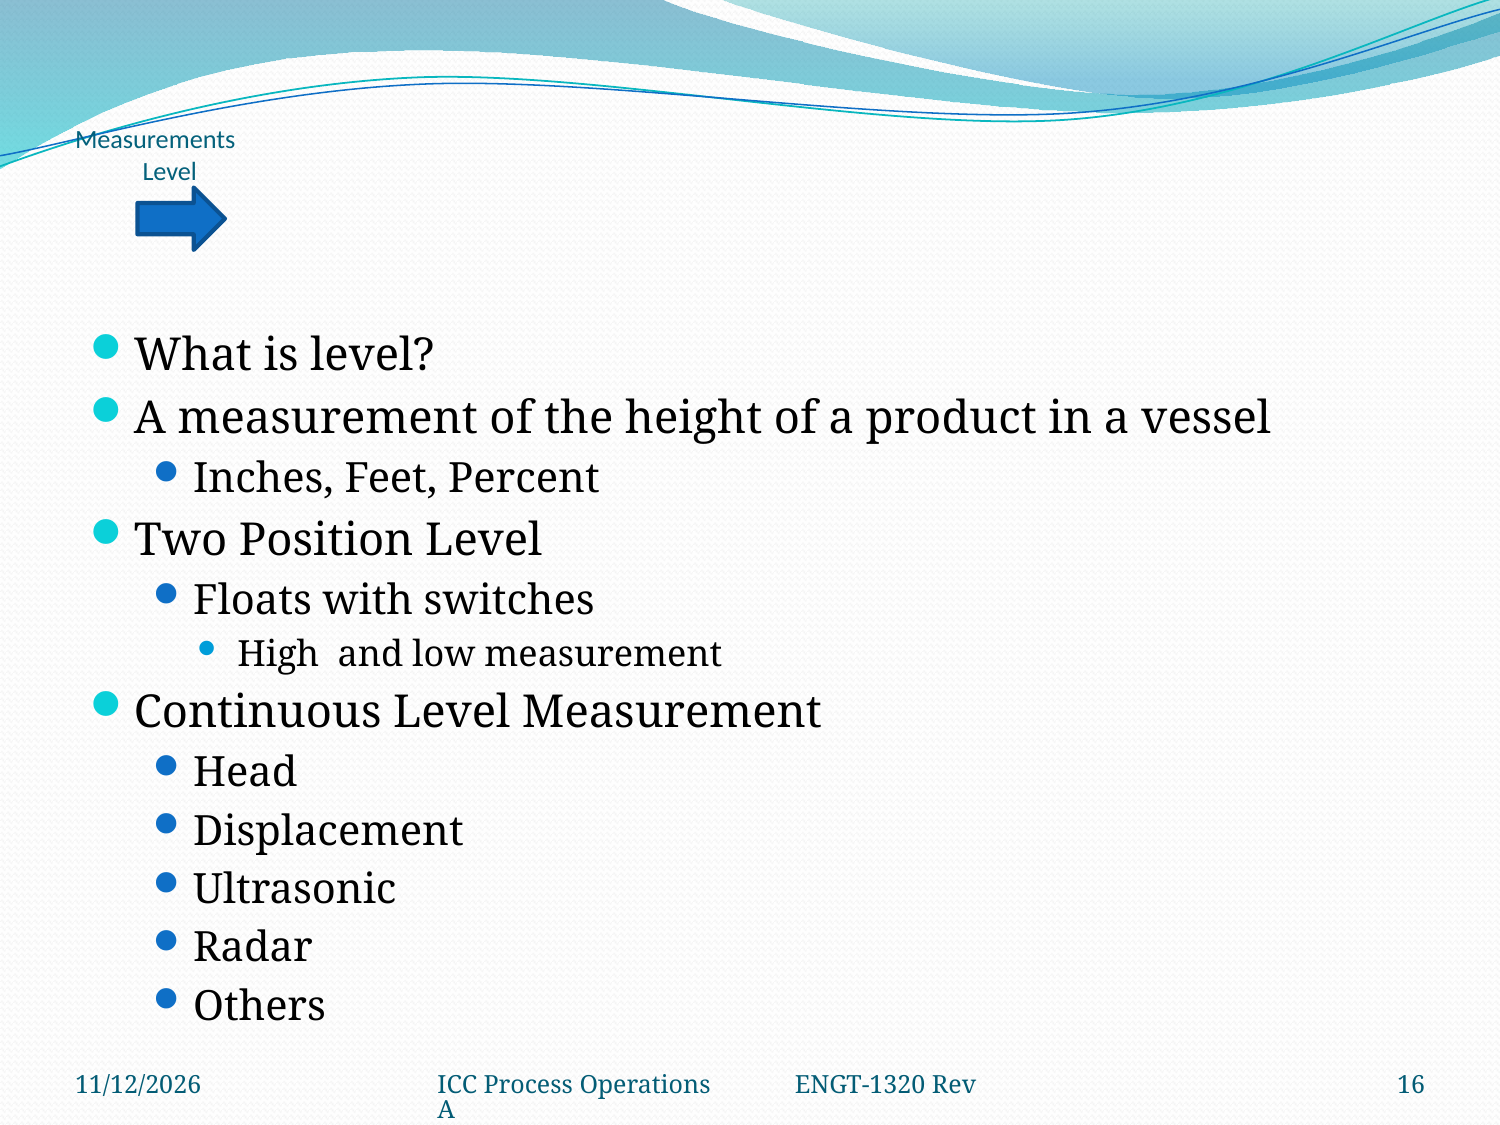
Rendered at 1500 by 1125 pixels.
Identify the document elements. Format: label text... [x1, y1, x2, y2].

slide_number 16 [1299, 1042, 1425, 1103]
footer ICC Process Operations ENGT-1320 Rev A [437, 1042, 988, 1103]
text_box [135, 185, 228, 252]
list What is level? A measurement of the height of a product in a vessel Inches, Feet, Percent Two Position Level Floats with switches High and low measurement Continuous Level Measurement Head Displacement Ultrasonic Radar Others [75, 317, 1425, 1038]
title Measurements Level [75, 115, 1425, 250]
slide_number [75, 1042, 425, 1103]
